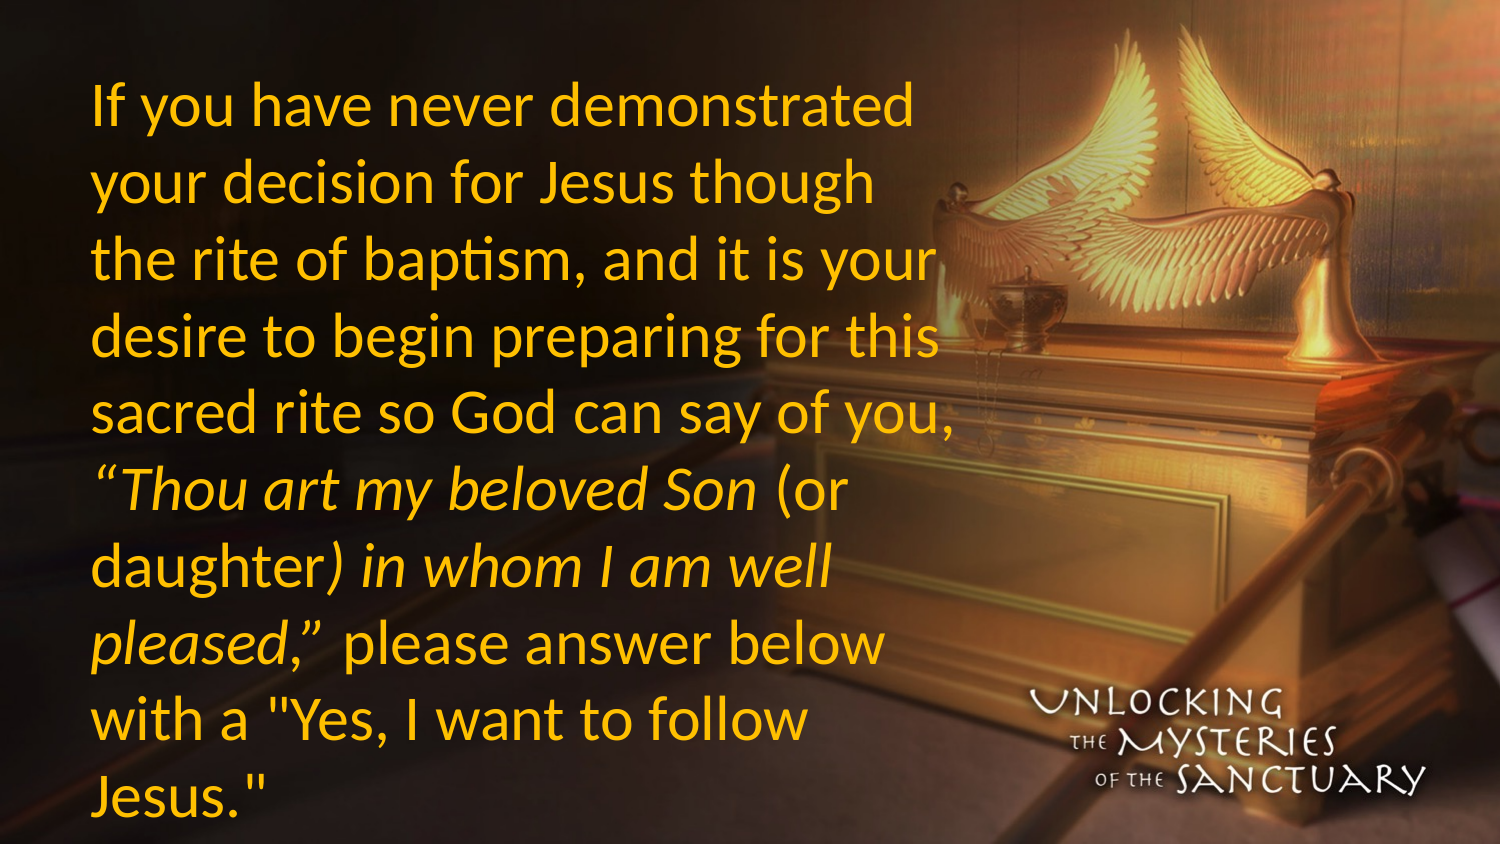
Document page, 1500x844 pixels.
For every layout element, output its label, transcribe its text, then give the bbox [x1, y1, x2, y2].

list If you have never demonstrated your decision for Jesus though the rite of baptism, and it is your desire to begin preparing for this sacred rite so God can say of you, “Thou art my beloved Son (or daughter) in whom I am well pleased,” please answer below with a "Yes, I want to follow Jesus." [75, 55, 975, 844]
picture [0, 0, 1500, 844]
